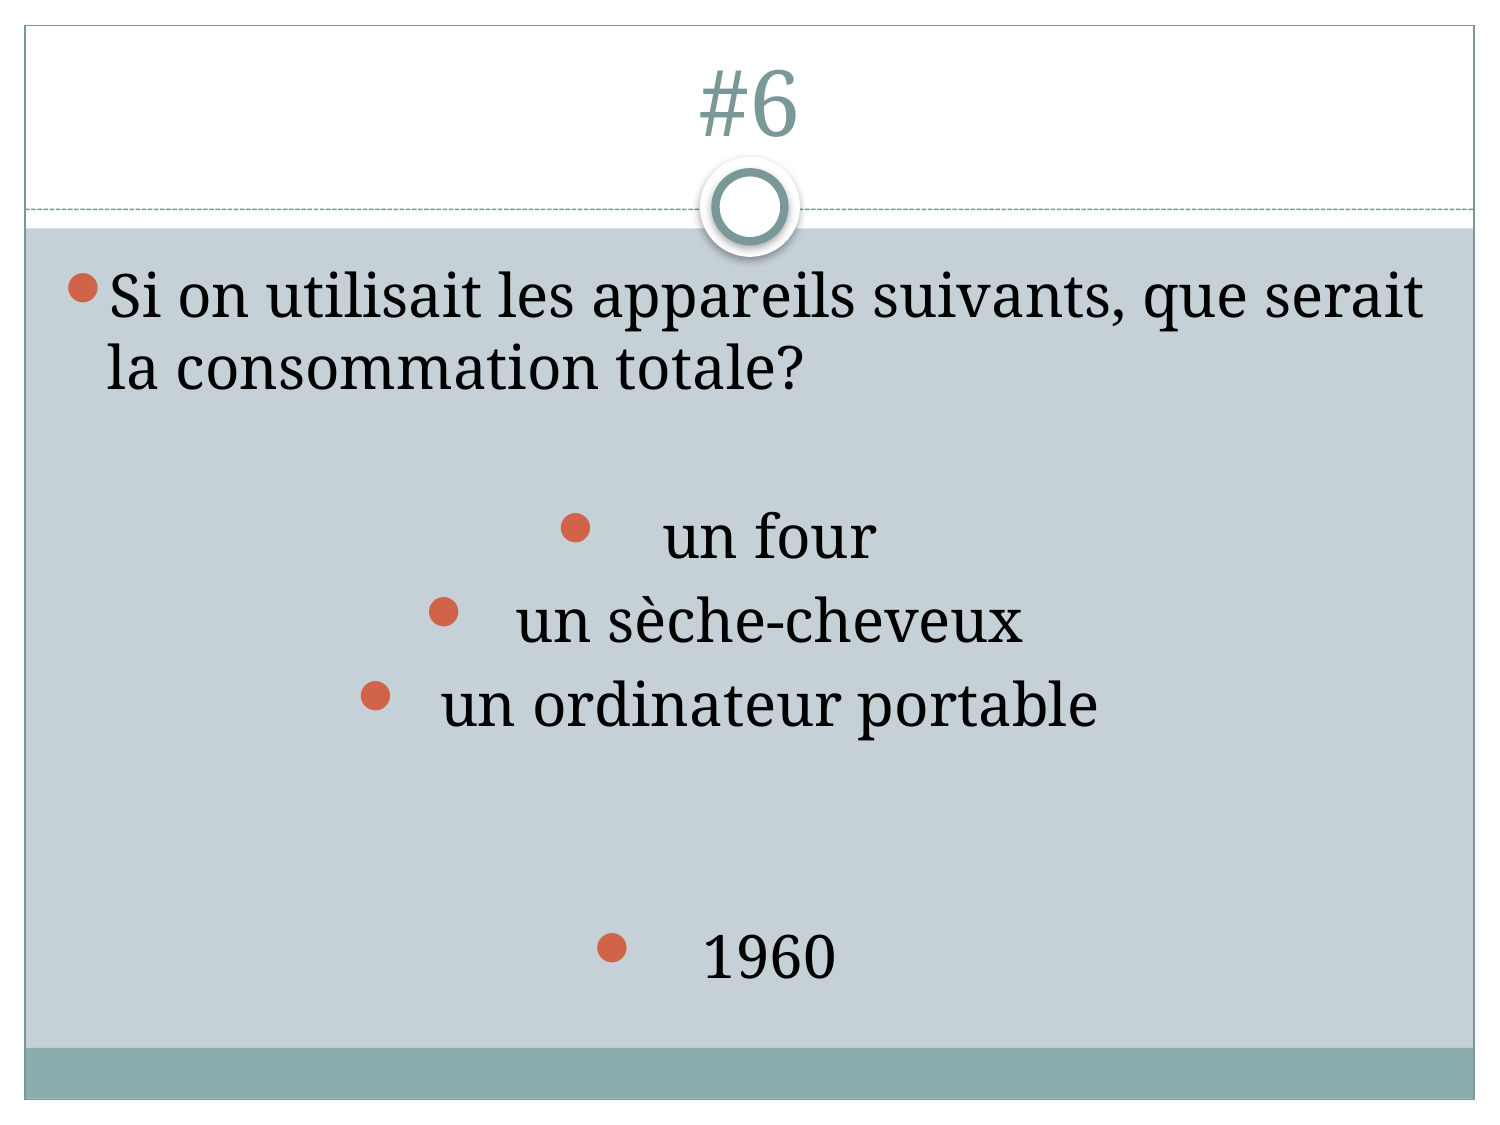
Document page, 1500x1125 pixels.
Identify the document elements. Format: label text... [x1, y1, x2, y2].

title #6 [49, 37, 1450, 162]
list Si on utilisait les appareils suivants, que serait la consommation totale? un four un sèche-cheveux un ordinateur portable 1960 [49, 250, 1445, 1001]
